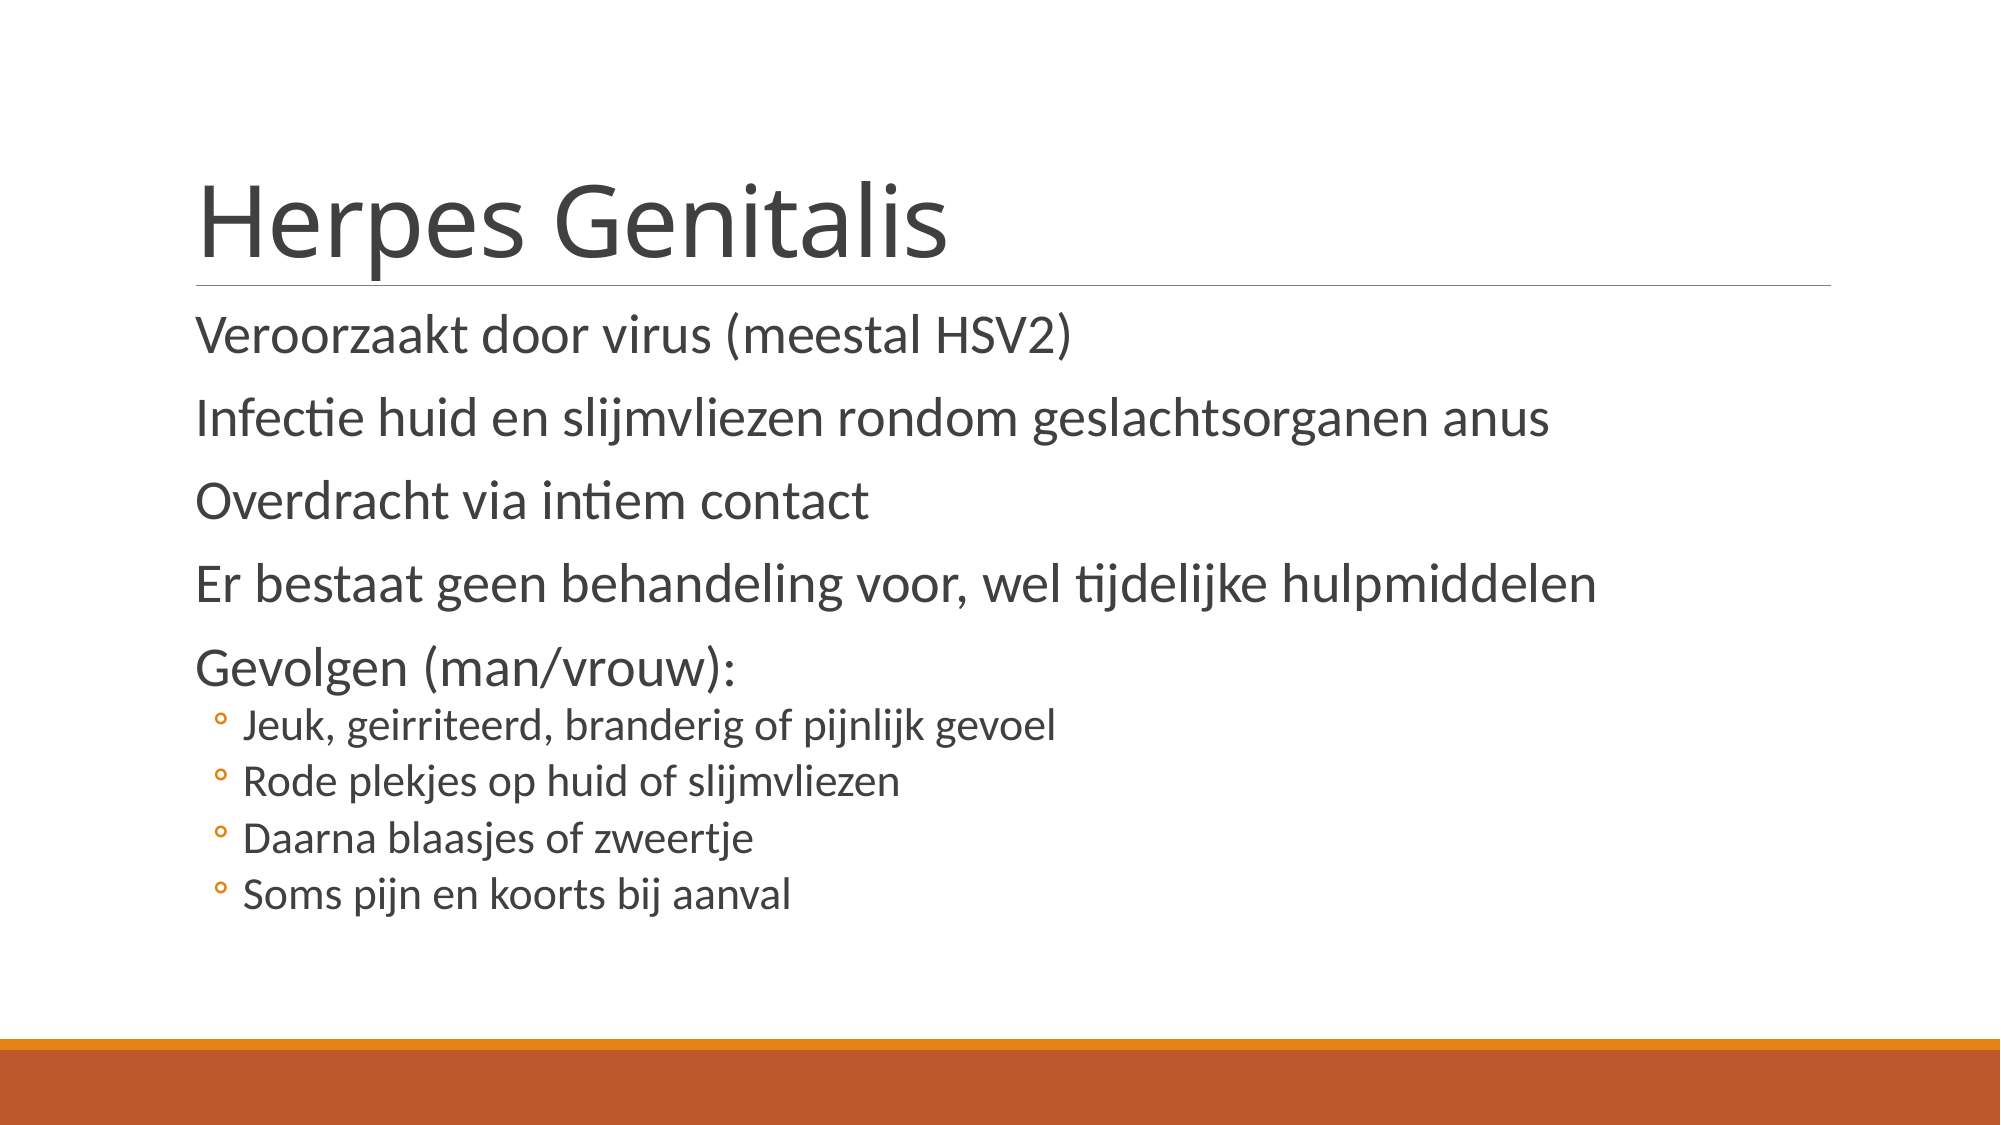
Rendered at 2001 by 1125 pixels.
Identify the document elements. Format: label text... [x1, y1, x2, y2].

list Veroorzaakt door virus (meestal HSV2) Infectie huid en slijmvliezen rondom geslachtsorganen anus Overdracht via intiem contact Er bestaat geen behandeling voor, wel tijdelijke hulpmiddelen Gevolgen (man/vrouw): Jeuk, geirriteerd, branderig of pijnlijk gevoel Rode plekjes op huid of slijmvliezen Daarna blaasjes of zweertje Soms pijn en koorts bij aanval [180, 302, 1830, 963]
title Herpes Genitalis [180, 47, 1830, 285]
